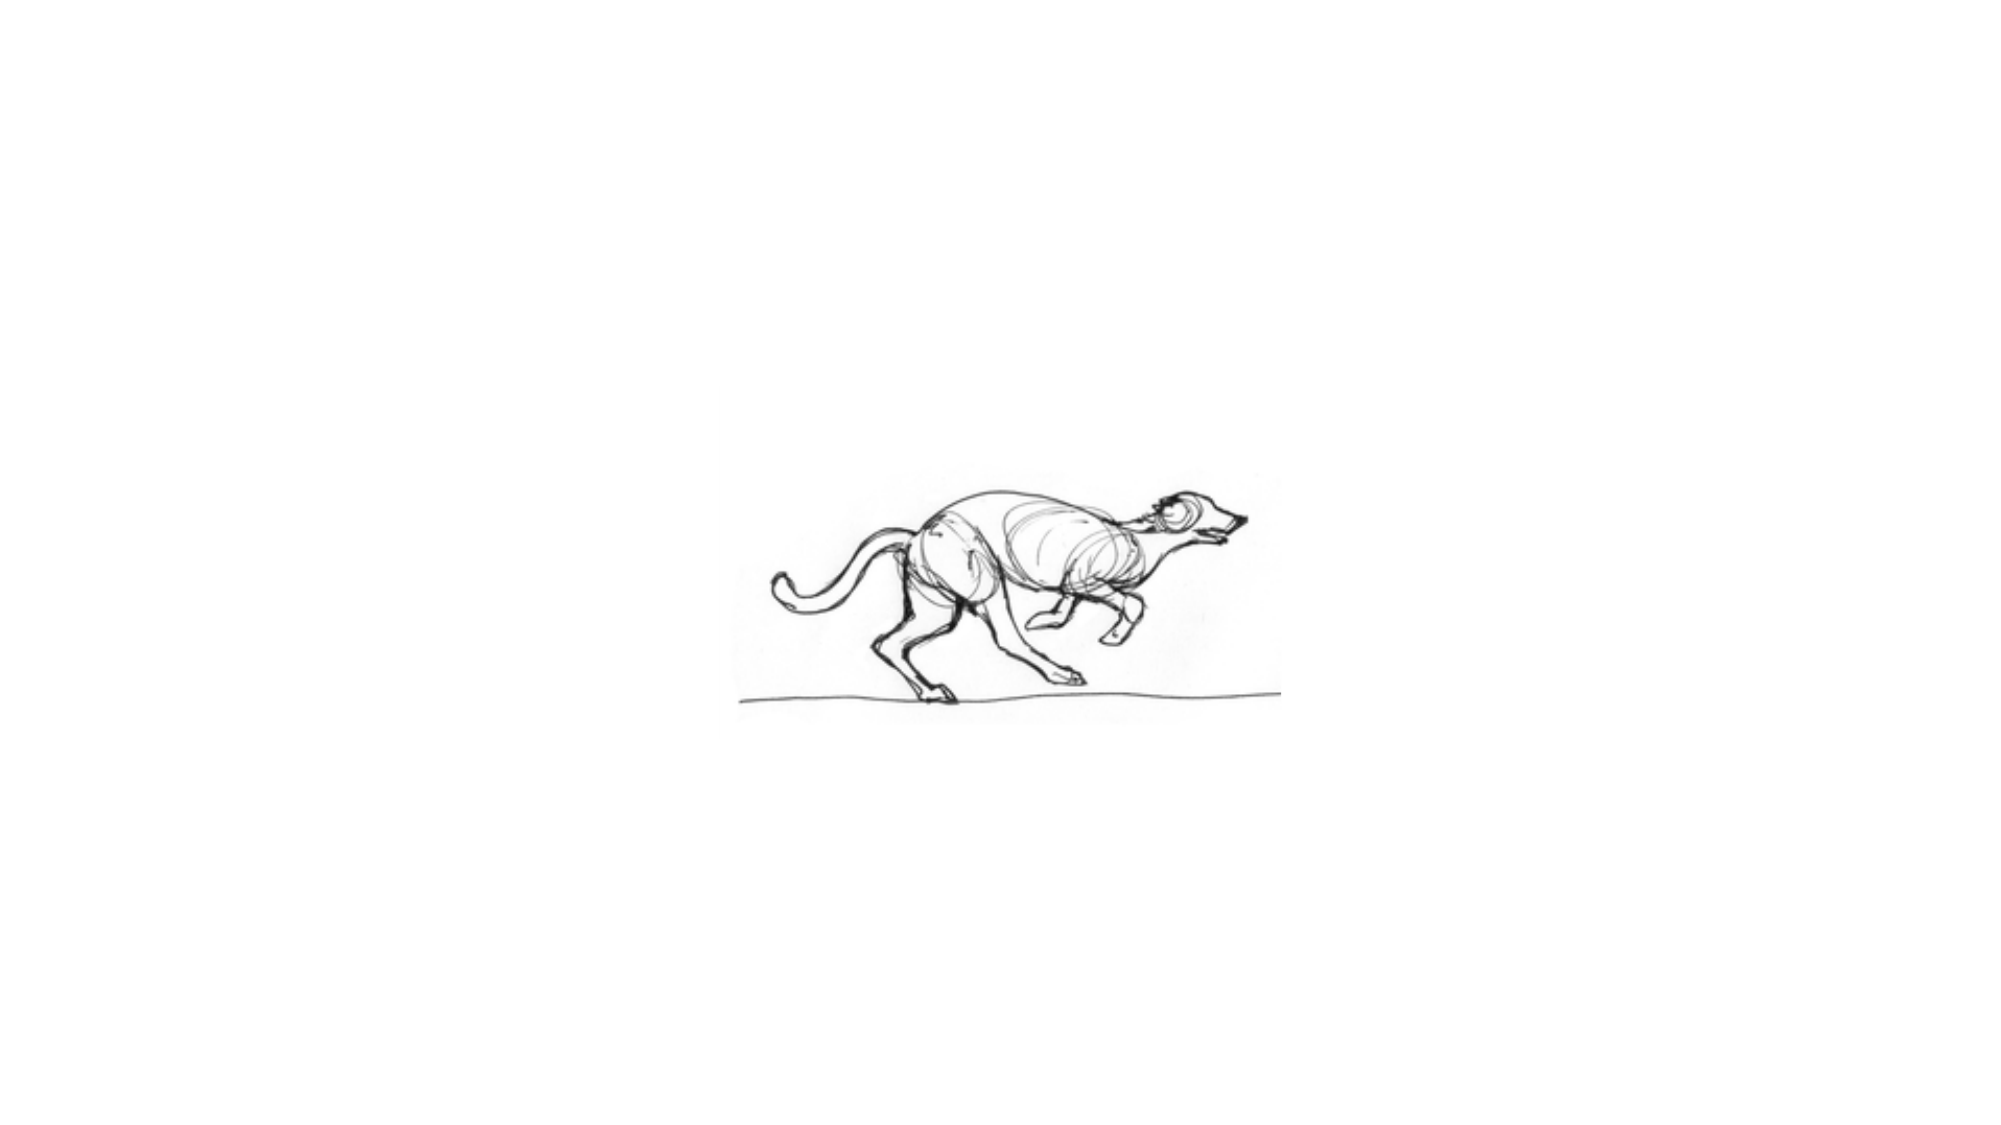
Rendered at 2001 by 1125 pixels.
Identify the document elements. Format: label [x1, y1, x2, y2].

text_box [718, 386, 1282, 739]
